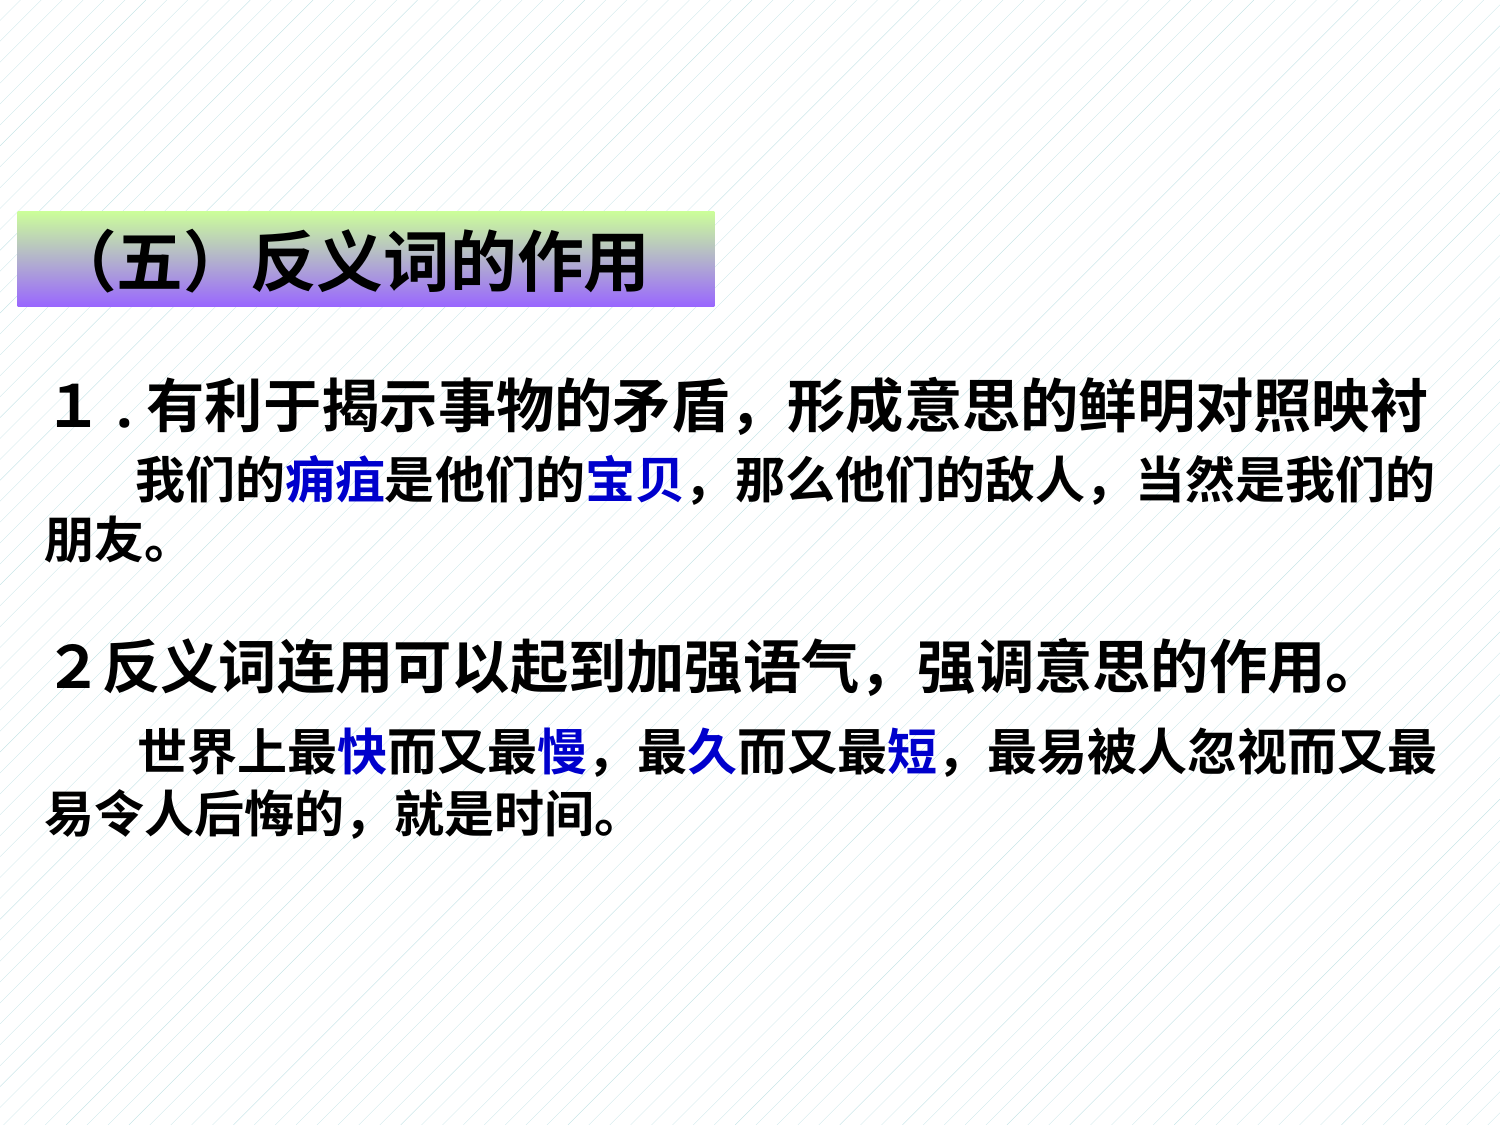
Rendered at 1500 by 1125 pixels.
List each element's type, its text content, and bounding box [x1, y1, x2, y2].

text_box １.有利于揭示事物的矛盾，形成意思的鲜明对照映衬 我们的痈疽是他们的宝贝，那么他们的敌人，当然是我们的朋友。 ２反义词连用可以起到加强语气，强调意思的作用。 世界上最快而又最慢，最久而又最短，最易被人忽视而又最易令人后悔的，就是时间。 [29, 361, 1471, 894]
text_box （五）反义词的作用 [17, 211, 715, 307]
